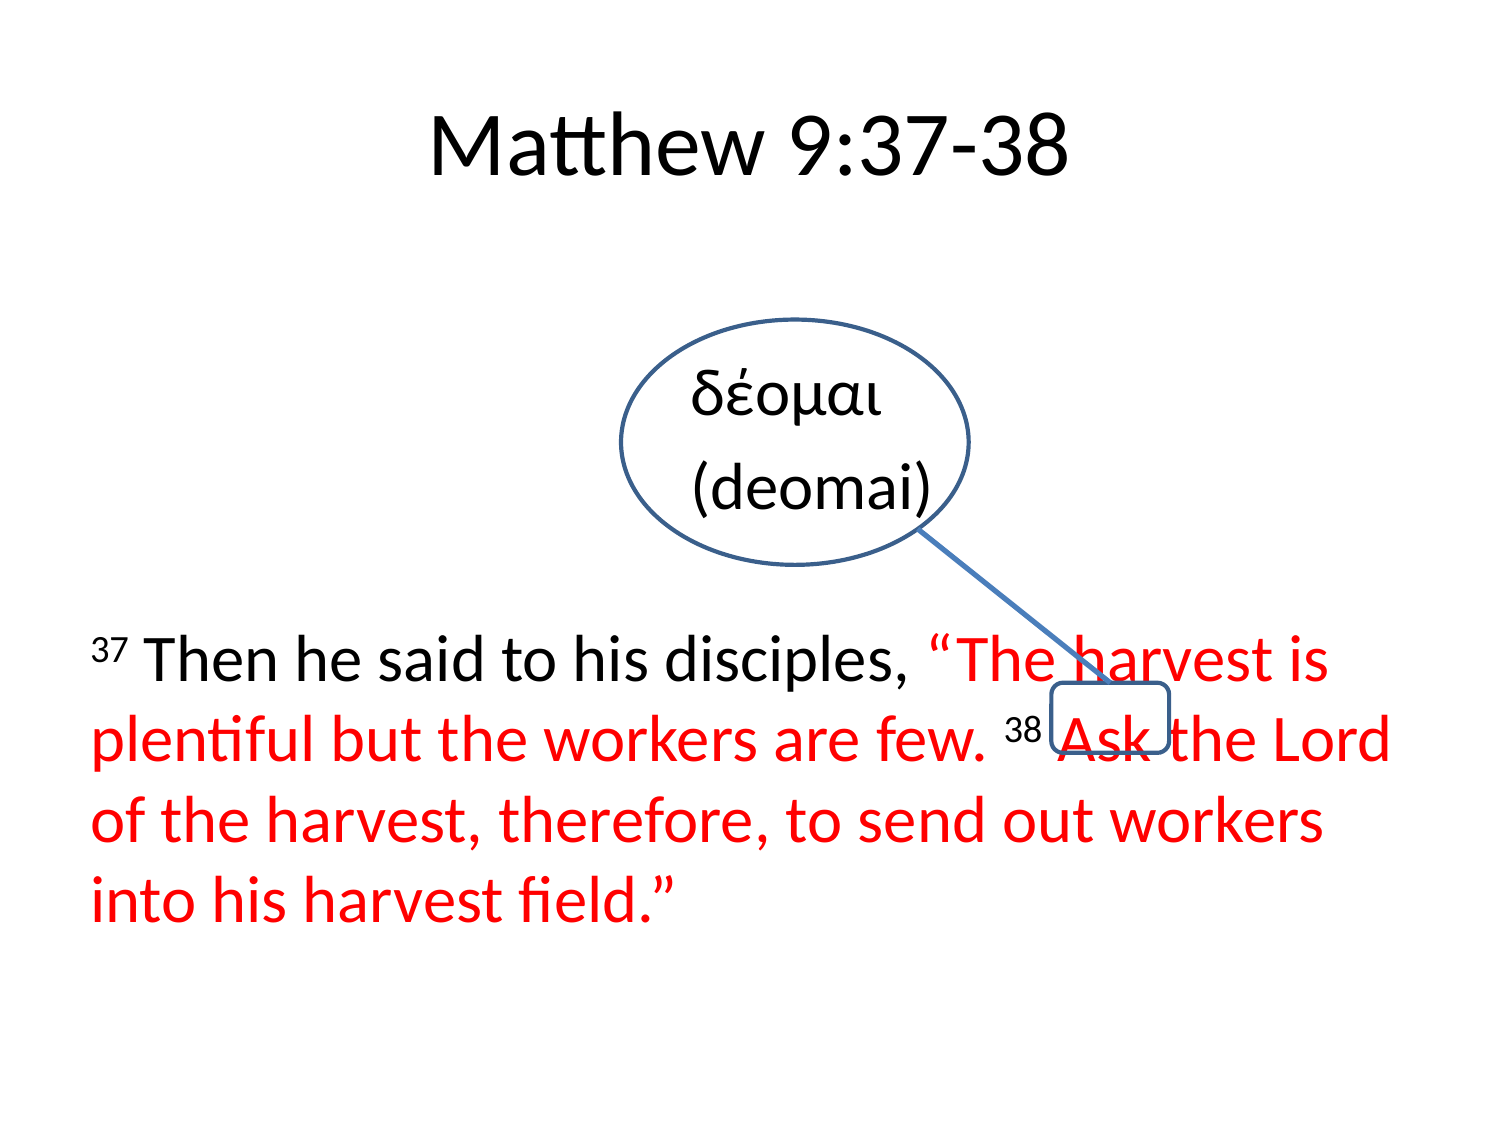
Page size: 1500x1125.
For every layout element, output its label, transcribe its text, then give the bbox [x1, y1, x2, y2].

list δέομαι (deomai) 37 Then he said to his disciples, “The harvest is plentiful but the workers are few. 38 Ask the Lord of the harvest, therefore, to send out workers into his harvest field.” [75, 262, 1425, 1005]
text_box [618, 317, 971, 567]
text_box [1049, 680, 1172, 755]
title Matthew 9:37-38 [75, 45, 1425, 233]
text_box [917, 528, 1111, 683]
